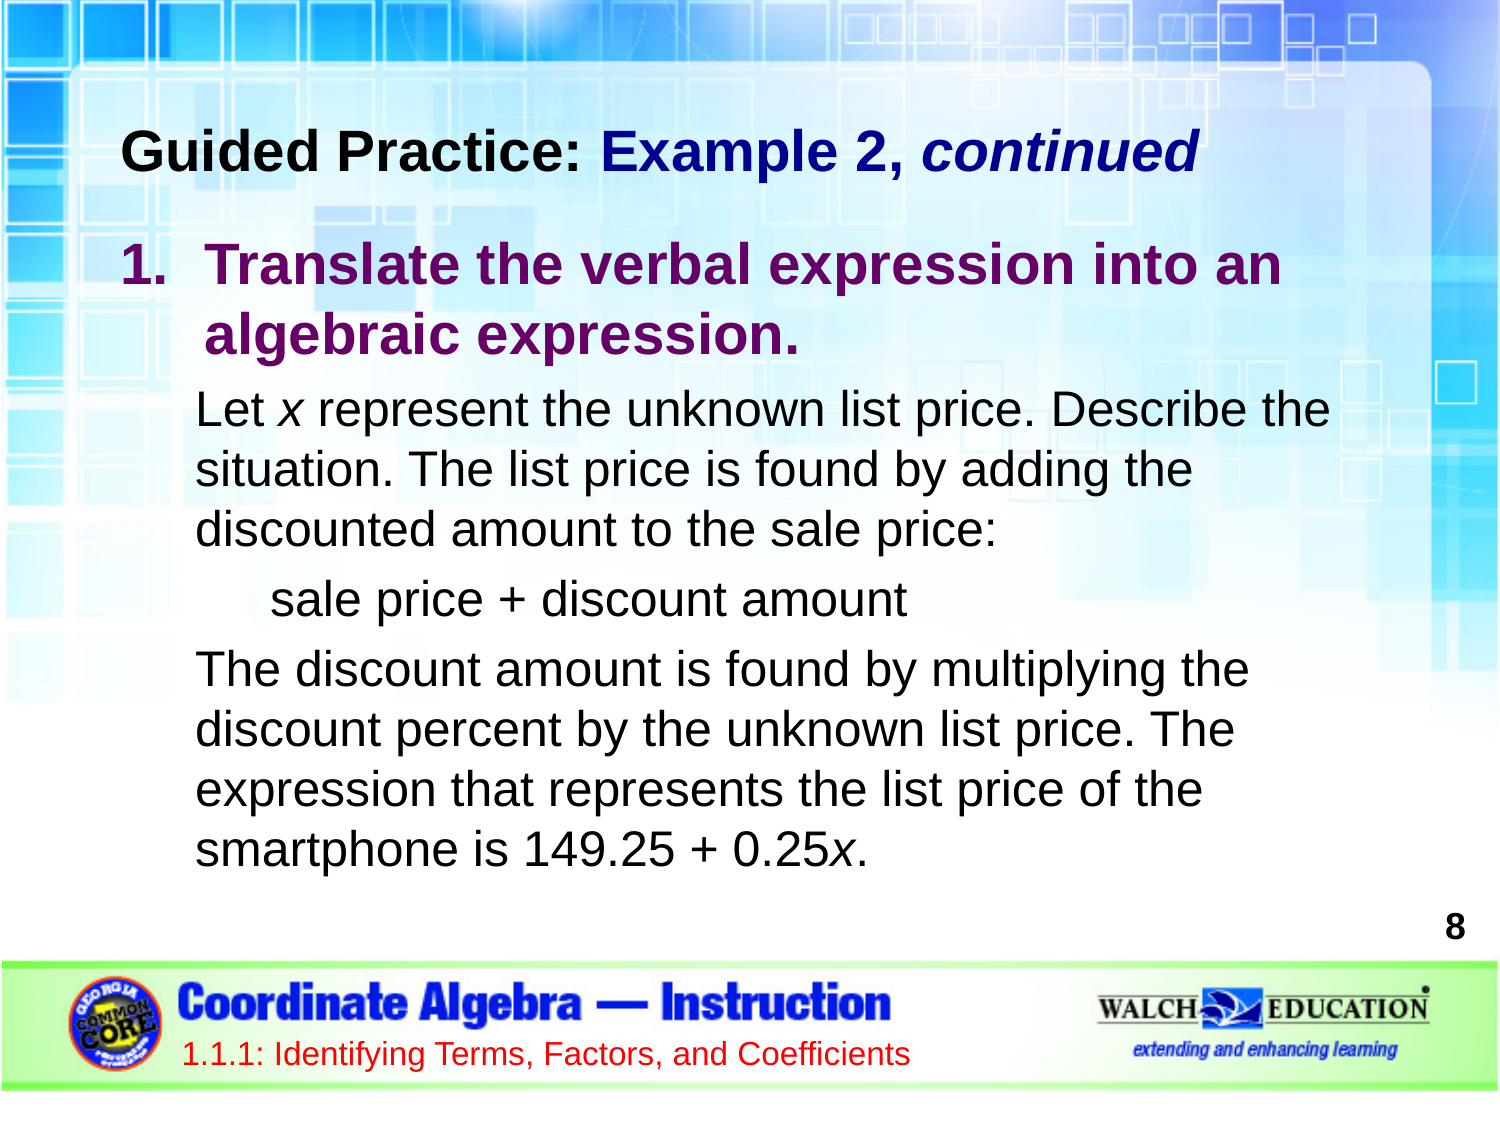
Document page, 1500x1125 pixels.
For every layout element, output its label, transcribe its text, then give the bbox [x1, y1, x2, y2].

list 1.1.1: Identifying Terms, Factors, and Coefficients [166, 1024, 1074, 1068]
subtitle Guided Practice: Example 2, continued Translate the verbal expression into an algebraic expression. Let x represent the unknown list price. Describe the situation. The list price is found by adding the discounted amount to the sale price: sale price + discount amount The discount amount is found by multiplying the discount percent by the unknown list price. The expression that represents the list price of the smartphone is 149.25 + 0.25x. [105, 105, 1394, 925]
picture [1, 0, 1500, 1091]
slide_number 8 [1361, 901, 1481, 949]
